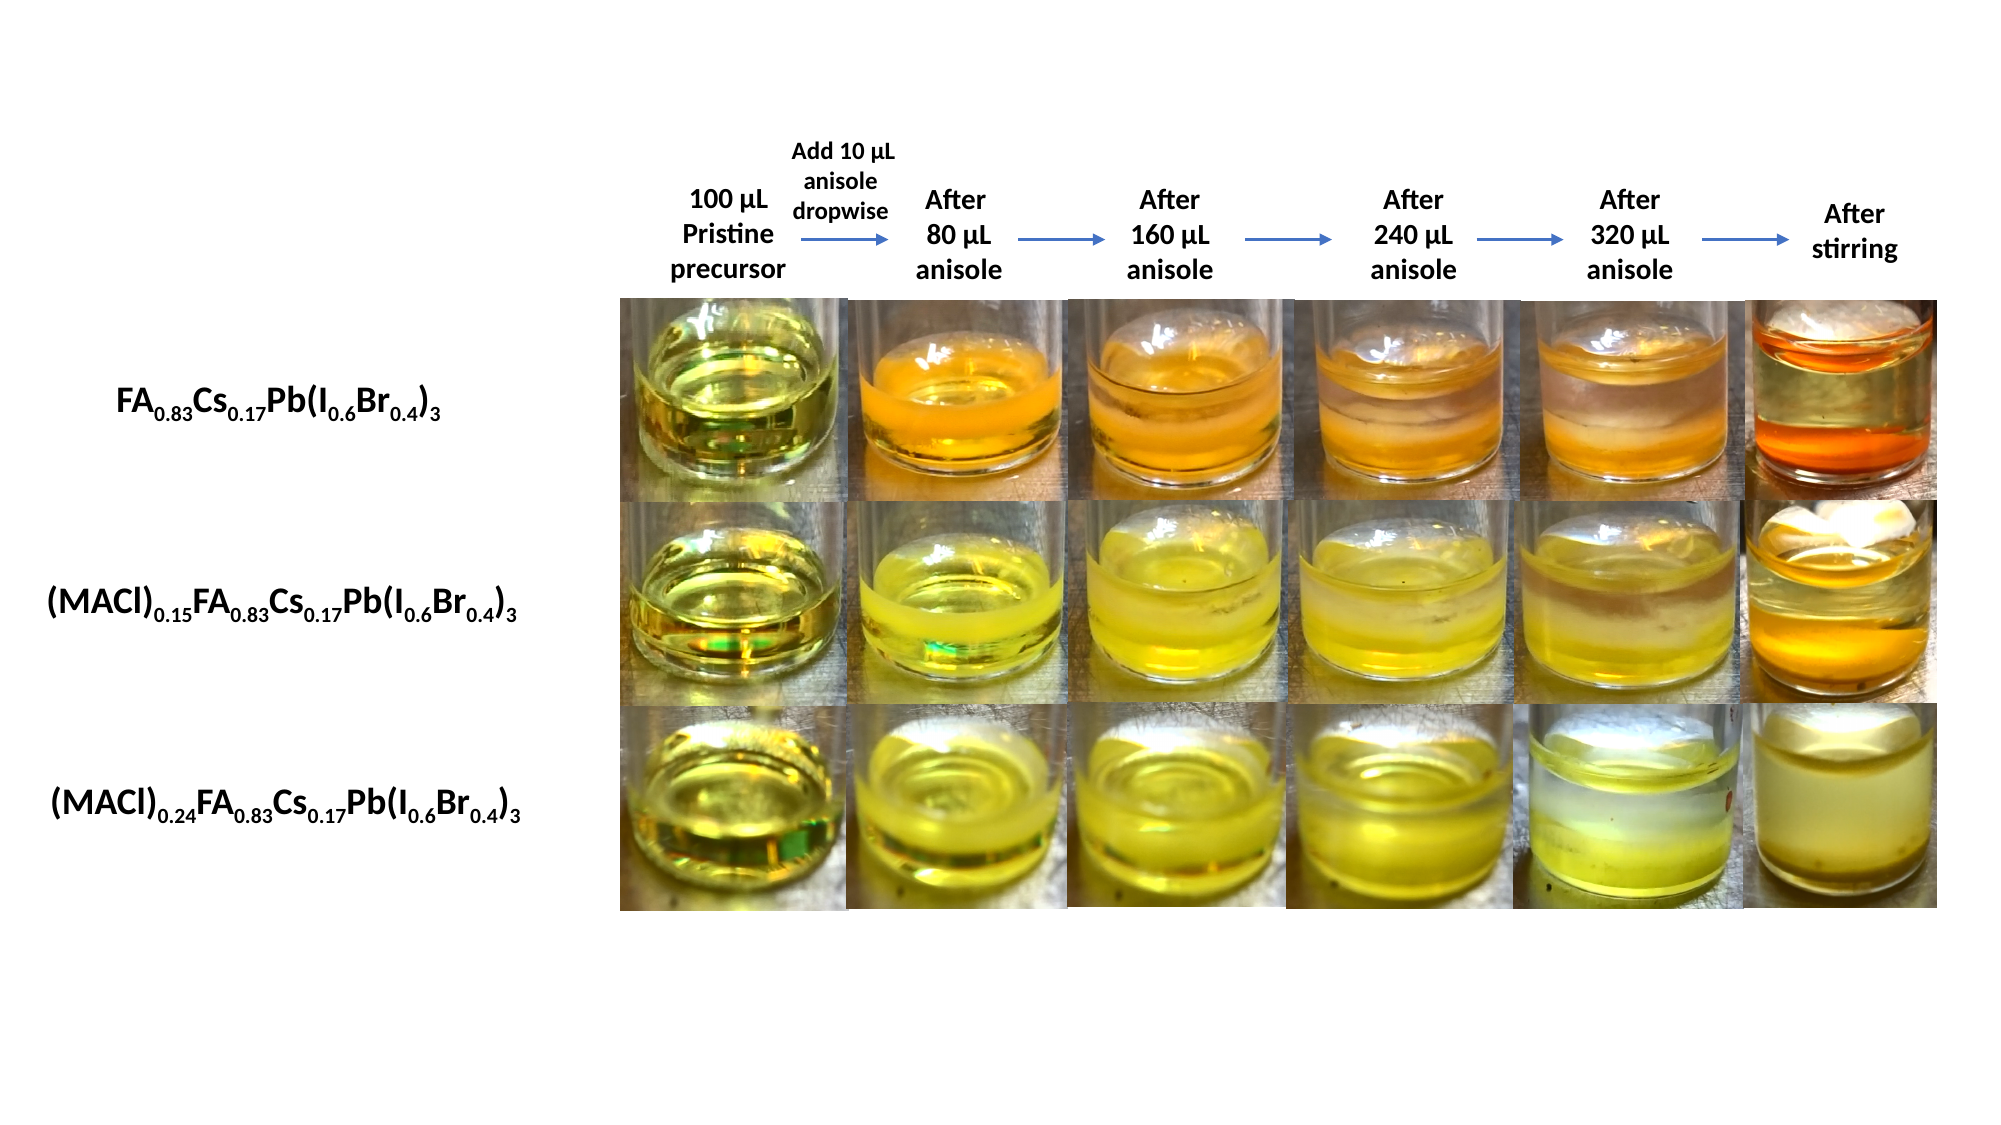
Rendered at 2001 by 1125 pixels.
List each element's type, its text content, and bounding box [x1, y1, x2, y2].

text_box (MACl)0.24FA0.83Cs0.17Pb(I0.6Br0.4)3 [35, 769, 101, 836]
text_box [101, 127, 1937, 911]
text_box (MACl)0.15FA0.83Cs0.17Pb(I0.6Br0.4)3 [31, 568, 101, 635]
